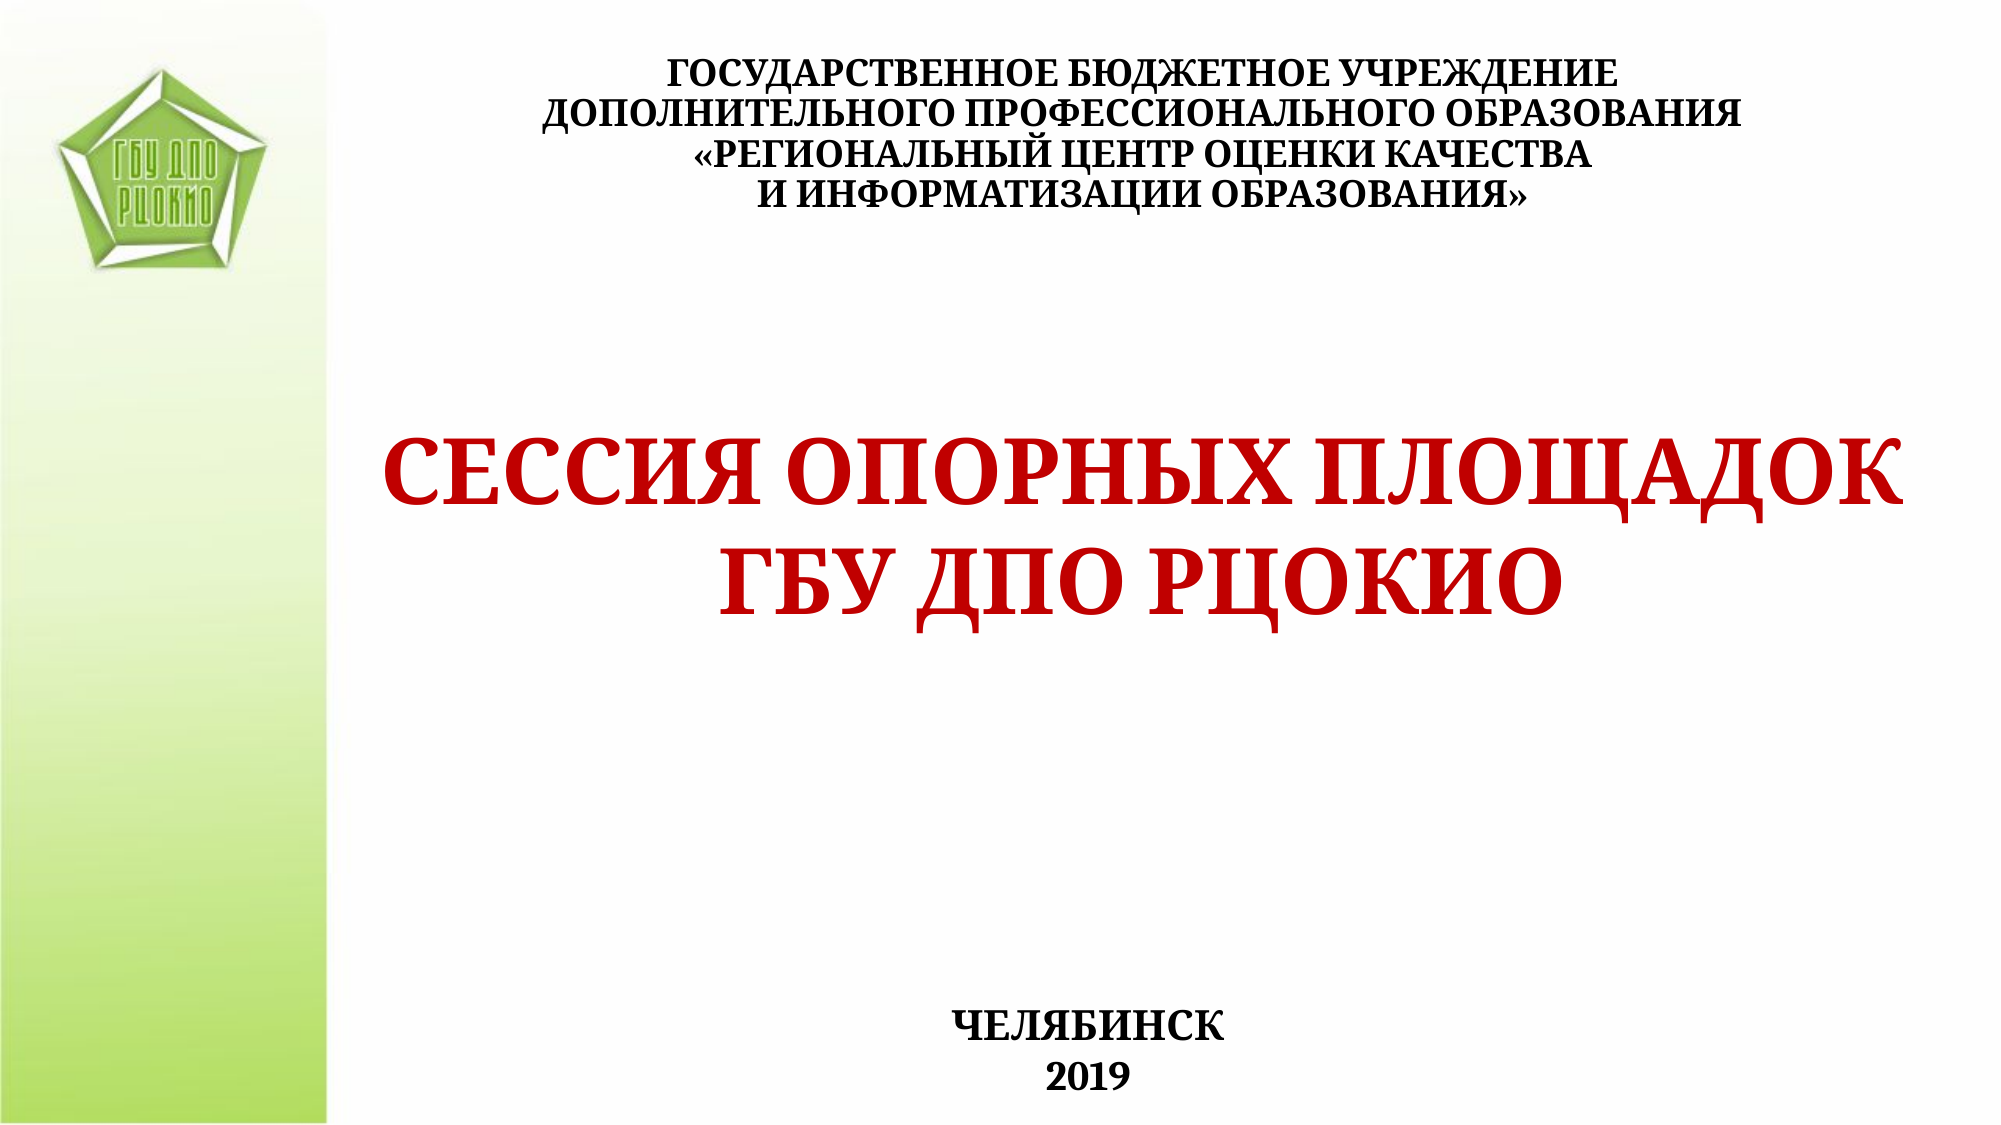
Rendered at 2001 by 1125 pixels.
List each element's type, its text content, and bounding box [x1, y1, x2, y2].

footer ЧЕЛЯБИНСК 2019 [667, 972, 1510, 1125]
picture [0, 0, 2001, 1125]
text_box ГОСУДАРСТВЕННОЕ БЮДЖЕТНОЕ УЧРЕЖДЕНИЕ ДОПОЛНИТЕЛЬНОГО ПРОФЕССИОНАЛЬНОГО ОБРАЗОВАНИЯ «РЕГИОНАЛЬНЫЙ ЦЕНТР ОЦЕНКИ КАЧЕСТВА И ИНФОРМАТИЗАЦИИ ОБРАЗОВАНИЯ» [327, 46, 1959, 226]
text_box СЕССИЯ ОПОРНЫХ ПЛОЩАДОК ГБУ ДПО РЦОКИО [327, 405, 1959, 641]
